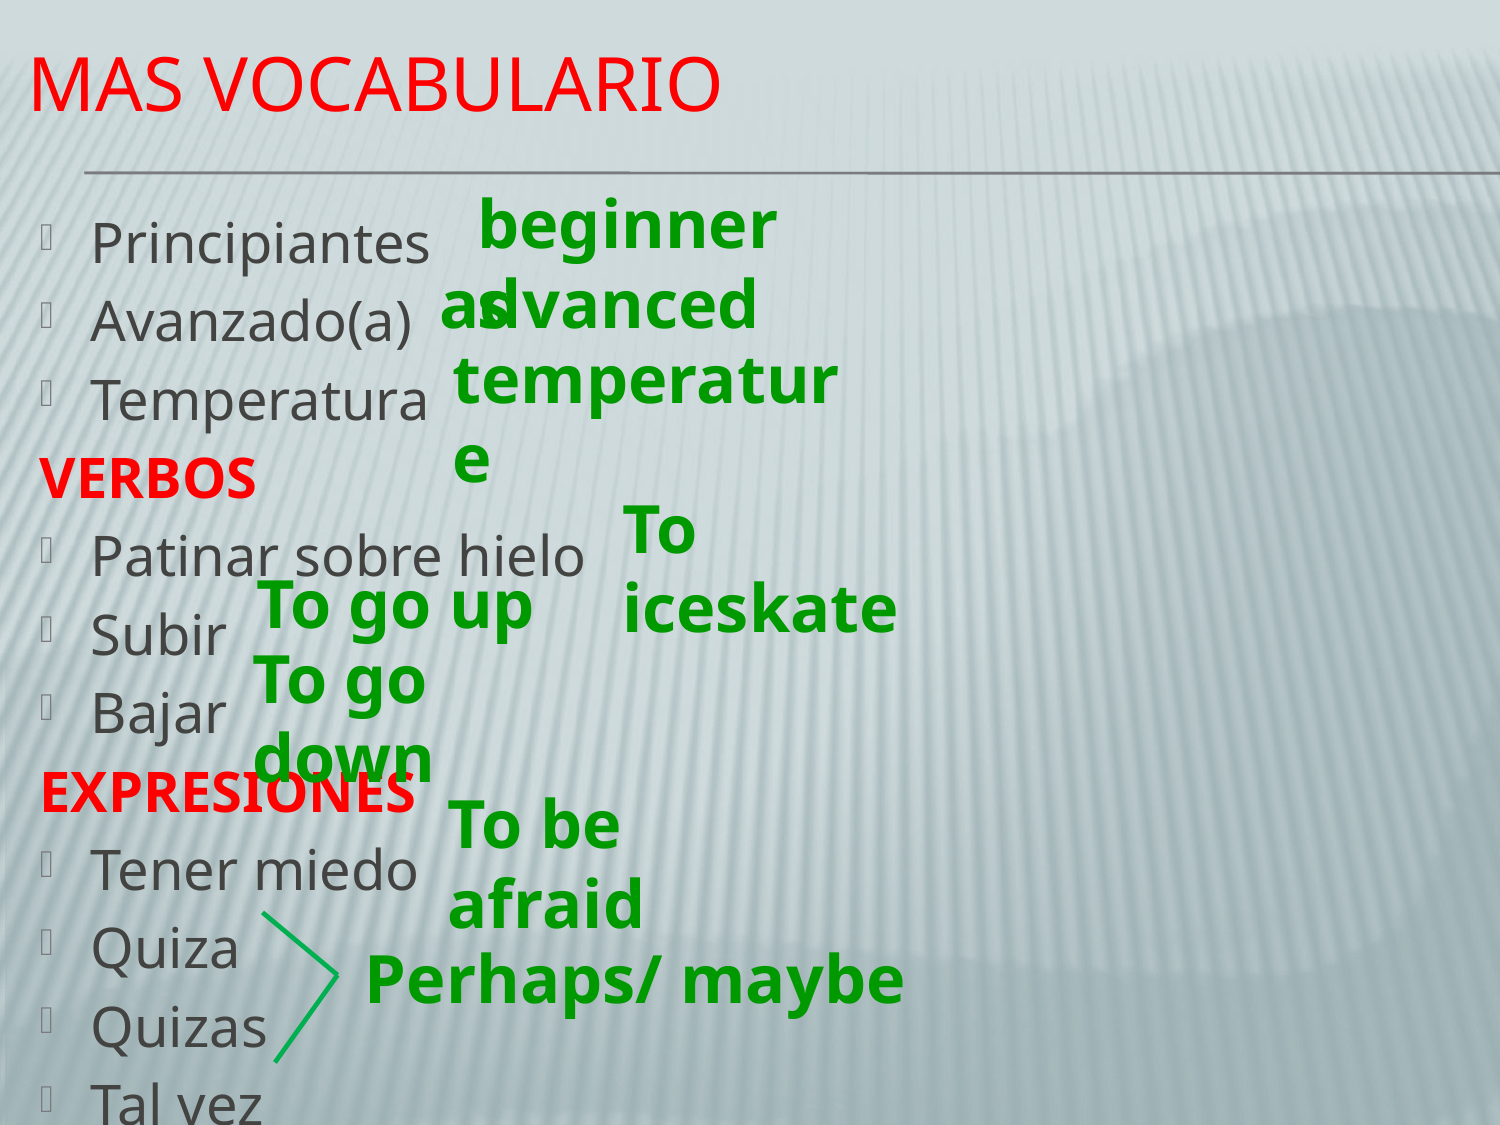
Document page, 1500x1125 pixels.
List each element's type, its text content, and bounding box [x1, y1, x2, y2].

text_box beginners [462, 174, 825, 328]
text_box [274, 974, 338, 1063]
text_box To go down [237, 628, 600, 804]
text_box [262, 912, 338, 976]
text_box advanced [424, 253, 788, 349]
title Mas vocabulario [12, 12, 1438, 150]
text_box To be afraid [432, 774, 796, 928]
text_box To iceskate [607, 478, 970, 654]
text_box To go up [241, 553, 604, 649]
text_box temperature [437, 328, 863, 504]
list Principiantes Avanzado(a) Temperatura VERBOS Patinar sobre hielo Subir Bajar EXPRESIONES Tener miedo Quiza Quizas Tal vez [24, 200, 1450, 1125]
text_box Perhaps/ maybe [350, 928, 988, 1024]
